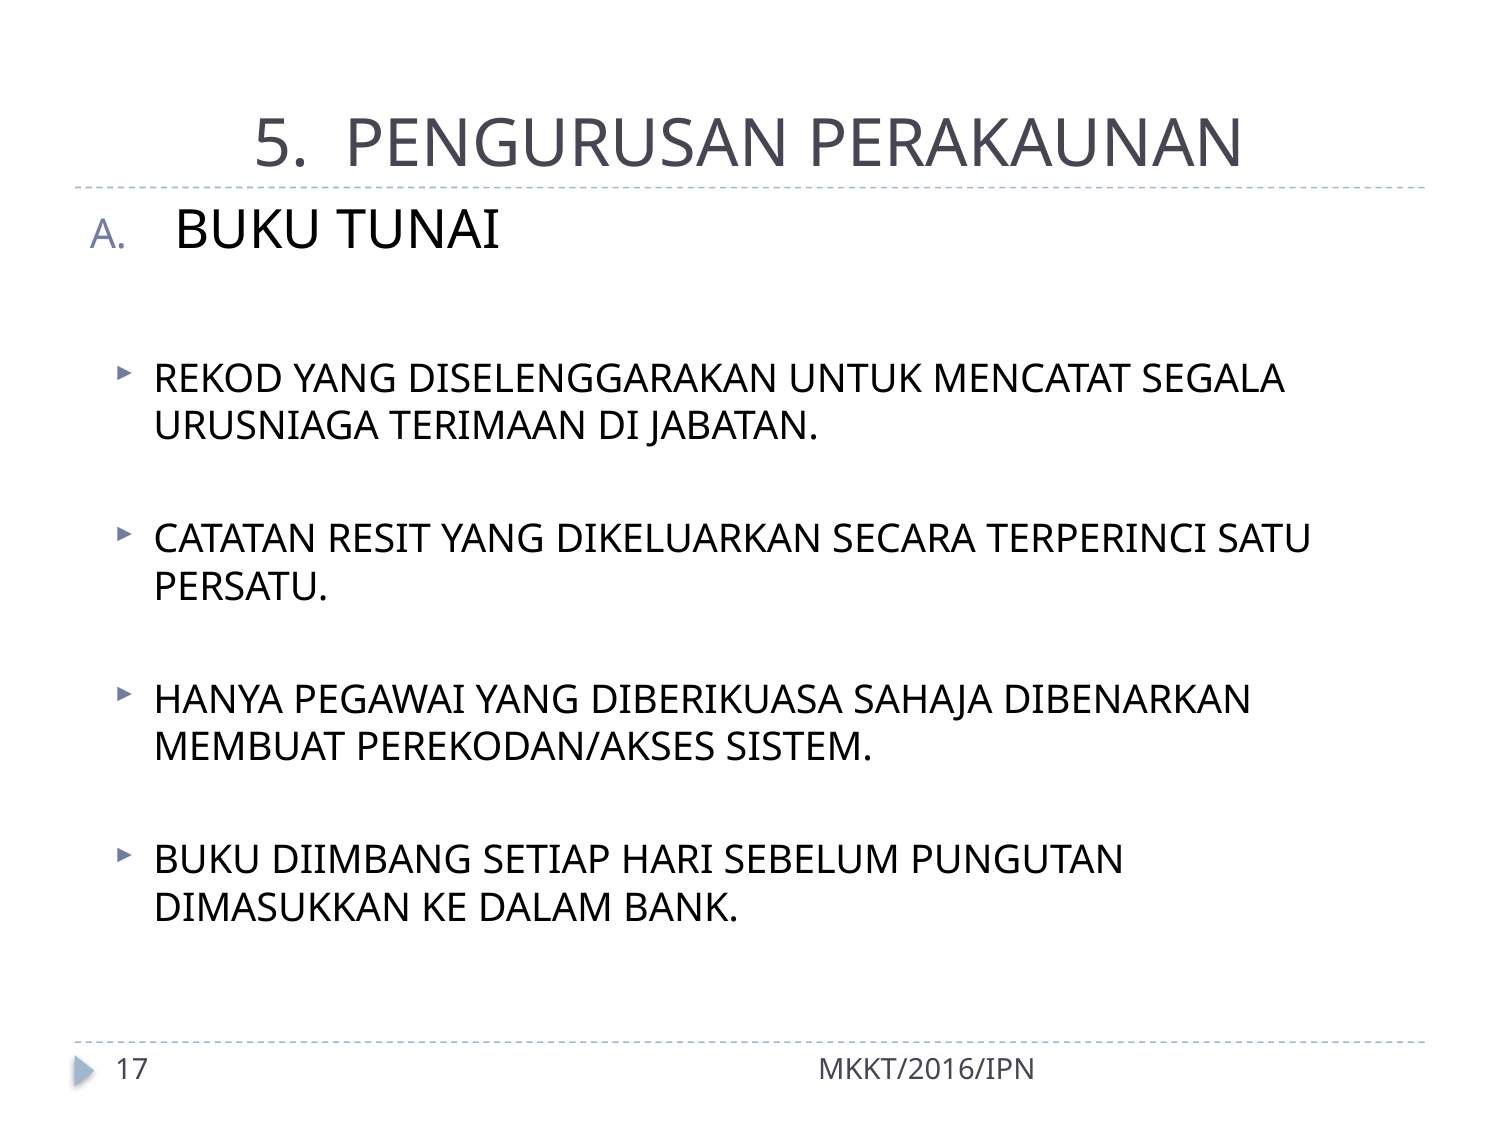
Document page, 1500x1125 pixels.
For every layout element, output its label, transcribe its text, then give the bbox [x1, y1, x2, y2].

footer MKKT/2016/IPN [475, 1042, 1051, 1103]
slide_number 17 [100, 1042, 426, 1103]
title 5. PENGURUSAN PERAKAUNAN [75, 24, 1425, 187]
text_box REKOD YANG DISELENGGARAKAN UNTUK MENCATAT SEGALA URUSNIAGA TERIMAAN DI JABATAN. CATATAN RESIT YANG DIKELUARKAN SECARA TERPERINCI SATU PERSATU. HANYA PEGAWAI YANG DIBERIKUASA SAHAJA DIBENARKAN MEMBUAT PEREKODAN/AKSES SISTEM. BUKU DIIMBANG SETIAP HARI SEBELUM PUNGUTAN DIMASUKKAN KE DALAM BANK. [99, 345, 1400, 941]
list BUKU TUNAI [75, 187, 1425, 998]
